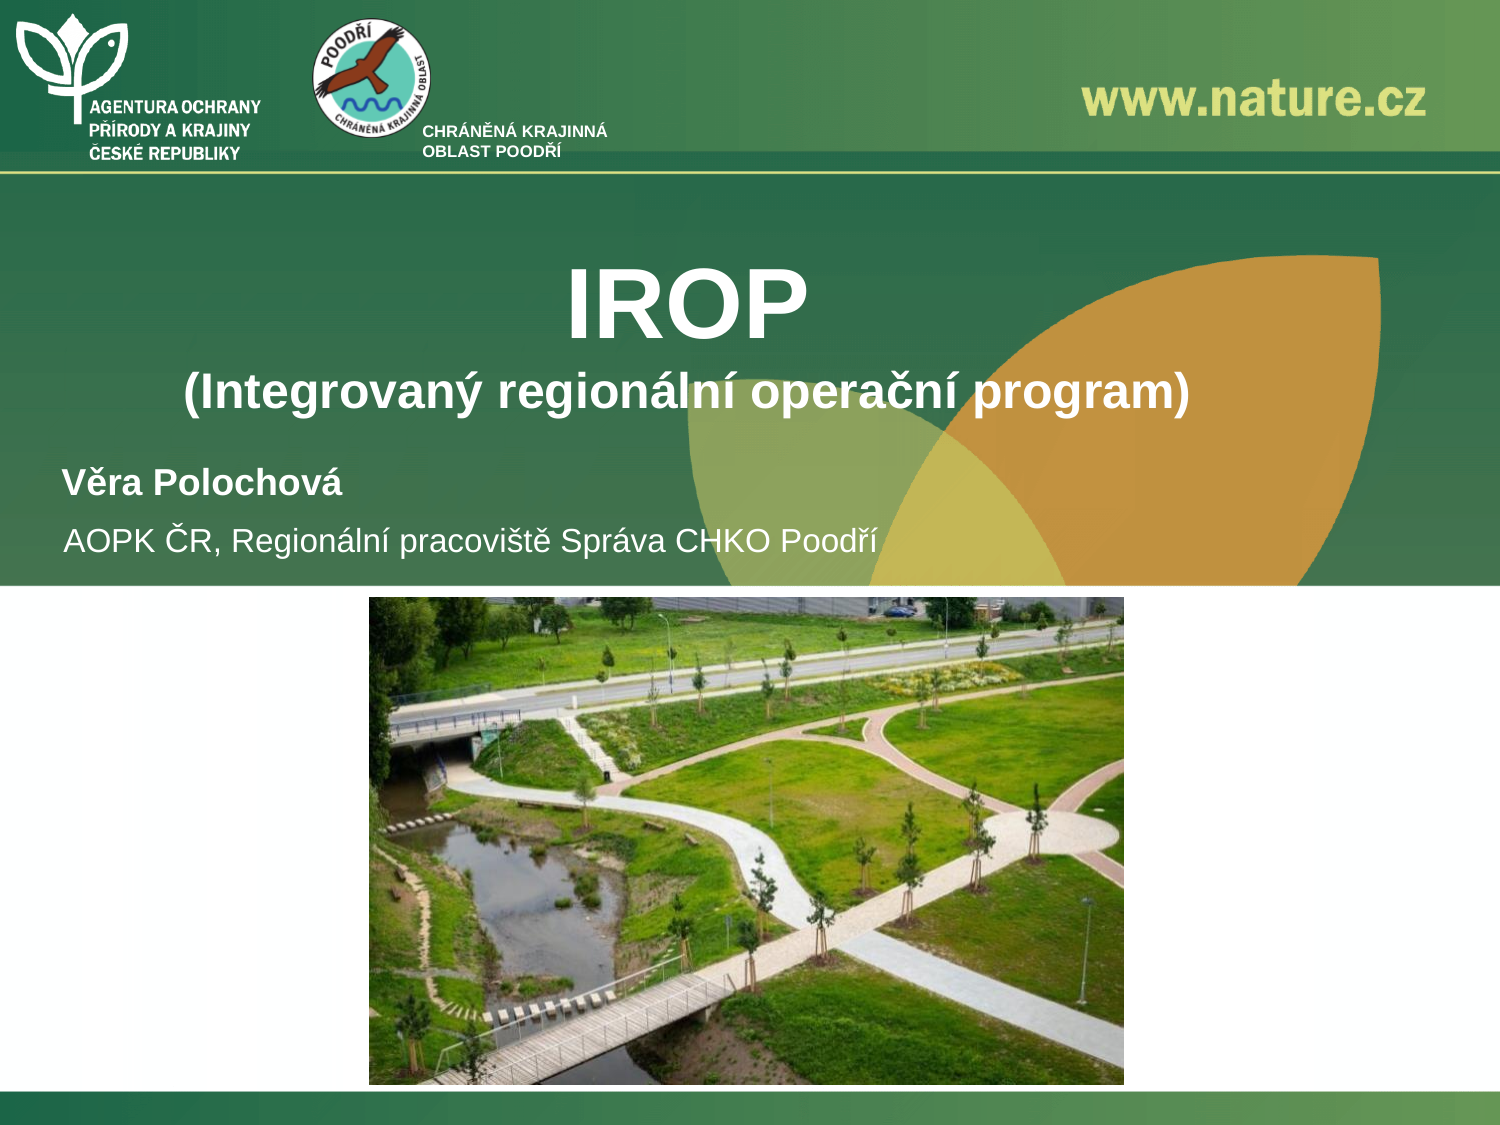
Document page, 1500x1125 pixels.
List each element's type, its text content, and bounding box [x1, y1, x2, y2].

text_box Věra Polochová [46, 450, 358, 511]
picture [0, 0, 1500, 1125]
text_box CHRÁNĚNÁ KRAJINNÁ OBLAST POODŘÍ [407, 113, 691, 169]
text_box IROP (Integrovaný regionální operační program) [0, 231, 1440, 427]
text_box AOPK ČR, Regionální pracoviště Správa CHKO Poodří [48, 512, 895, 567]
